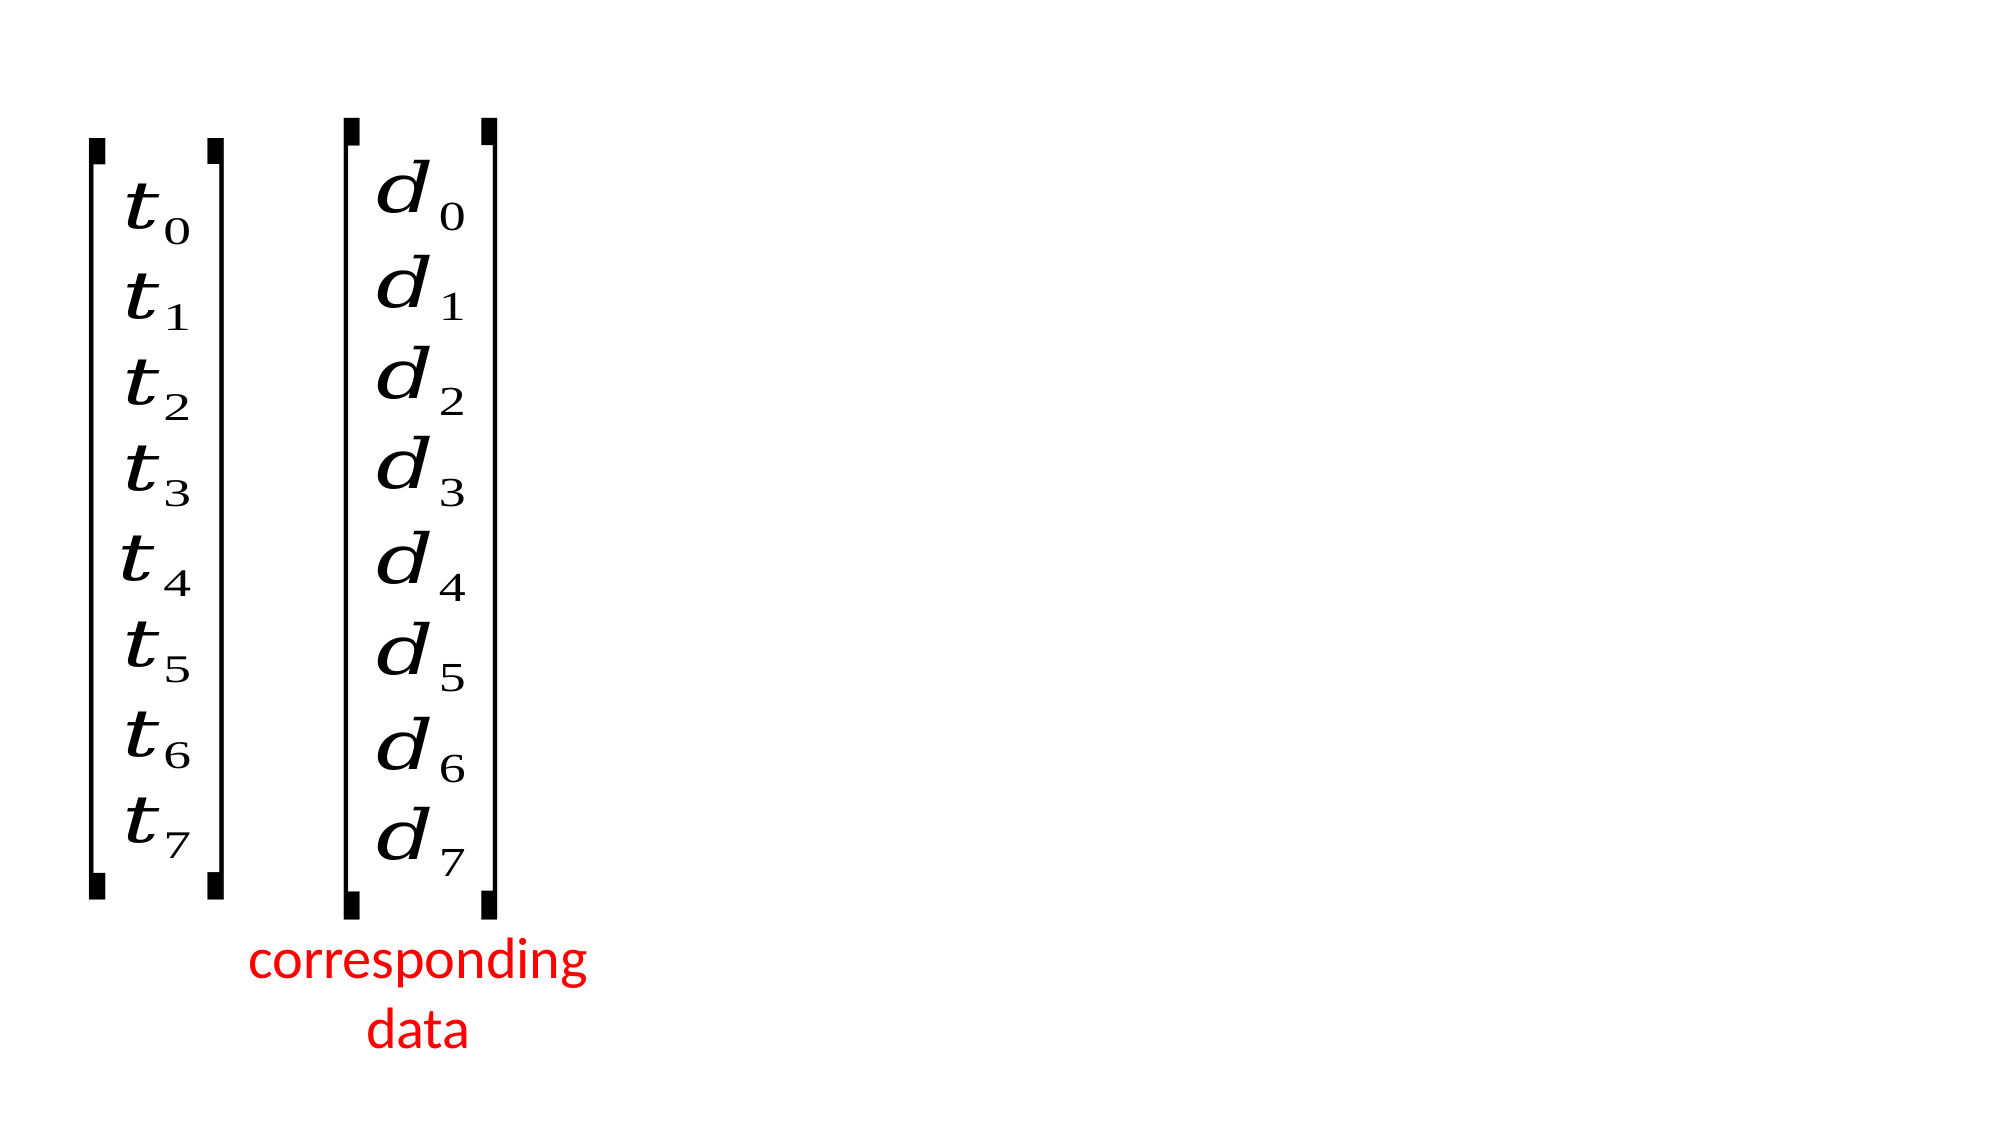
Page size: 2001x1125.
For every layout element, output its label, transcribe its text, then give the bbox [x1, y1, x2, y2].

text_box corresponding data [233, 912, 604, 1068]
